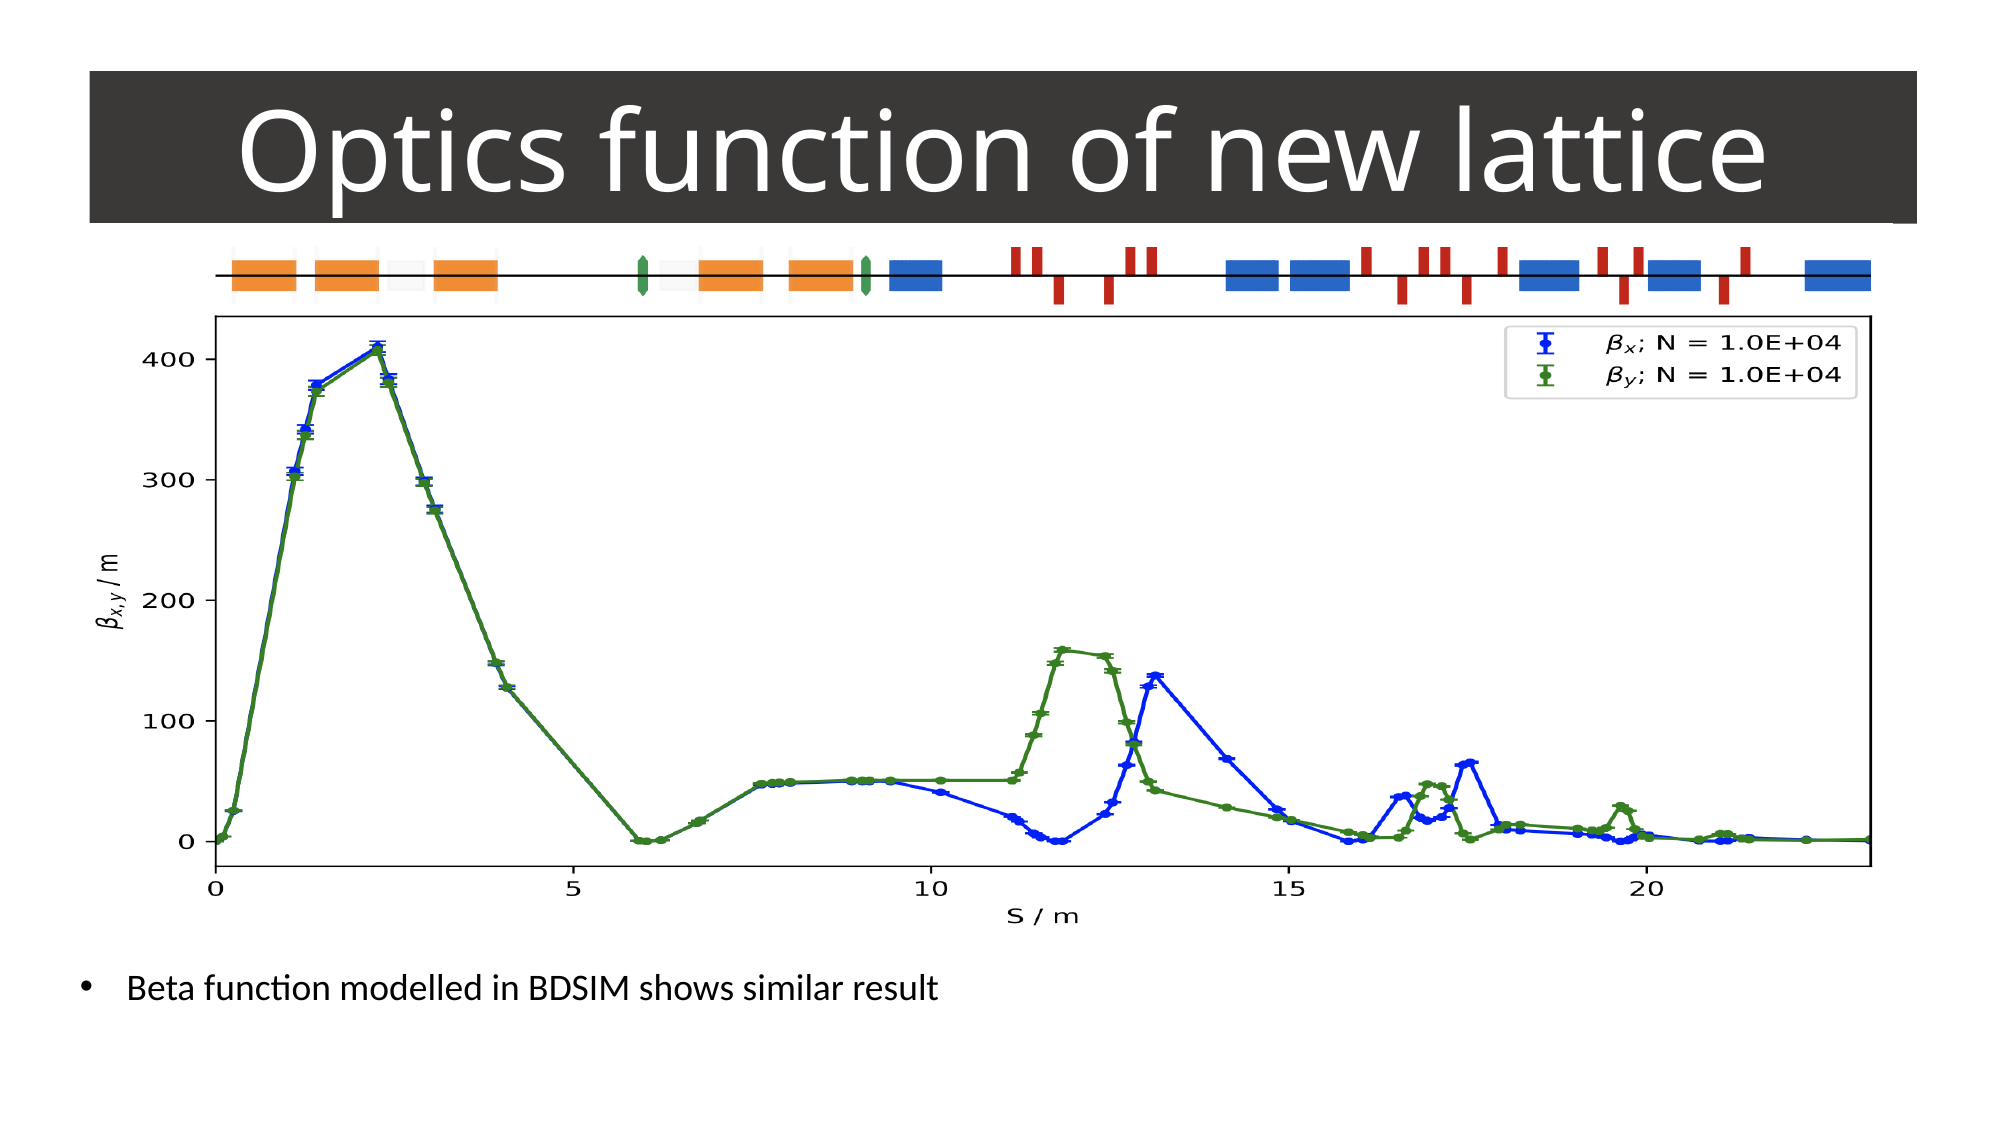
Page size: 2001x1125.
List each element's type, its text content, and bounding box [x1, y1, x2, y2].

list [64, 223, 1893, 938]
title Optics function of new lattice [89, 71, 1917, 224]
text_box Beta function modelled in BDSIM shows similar result [65, 955, 1983, 1016]
